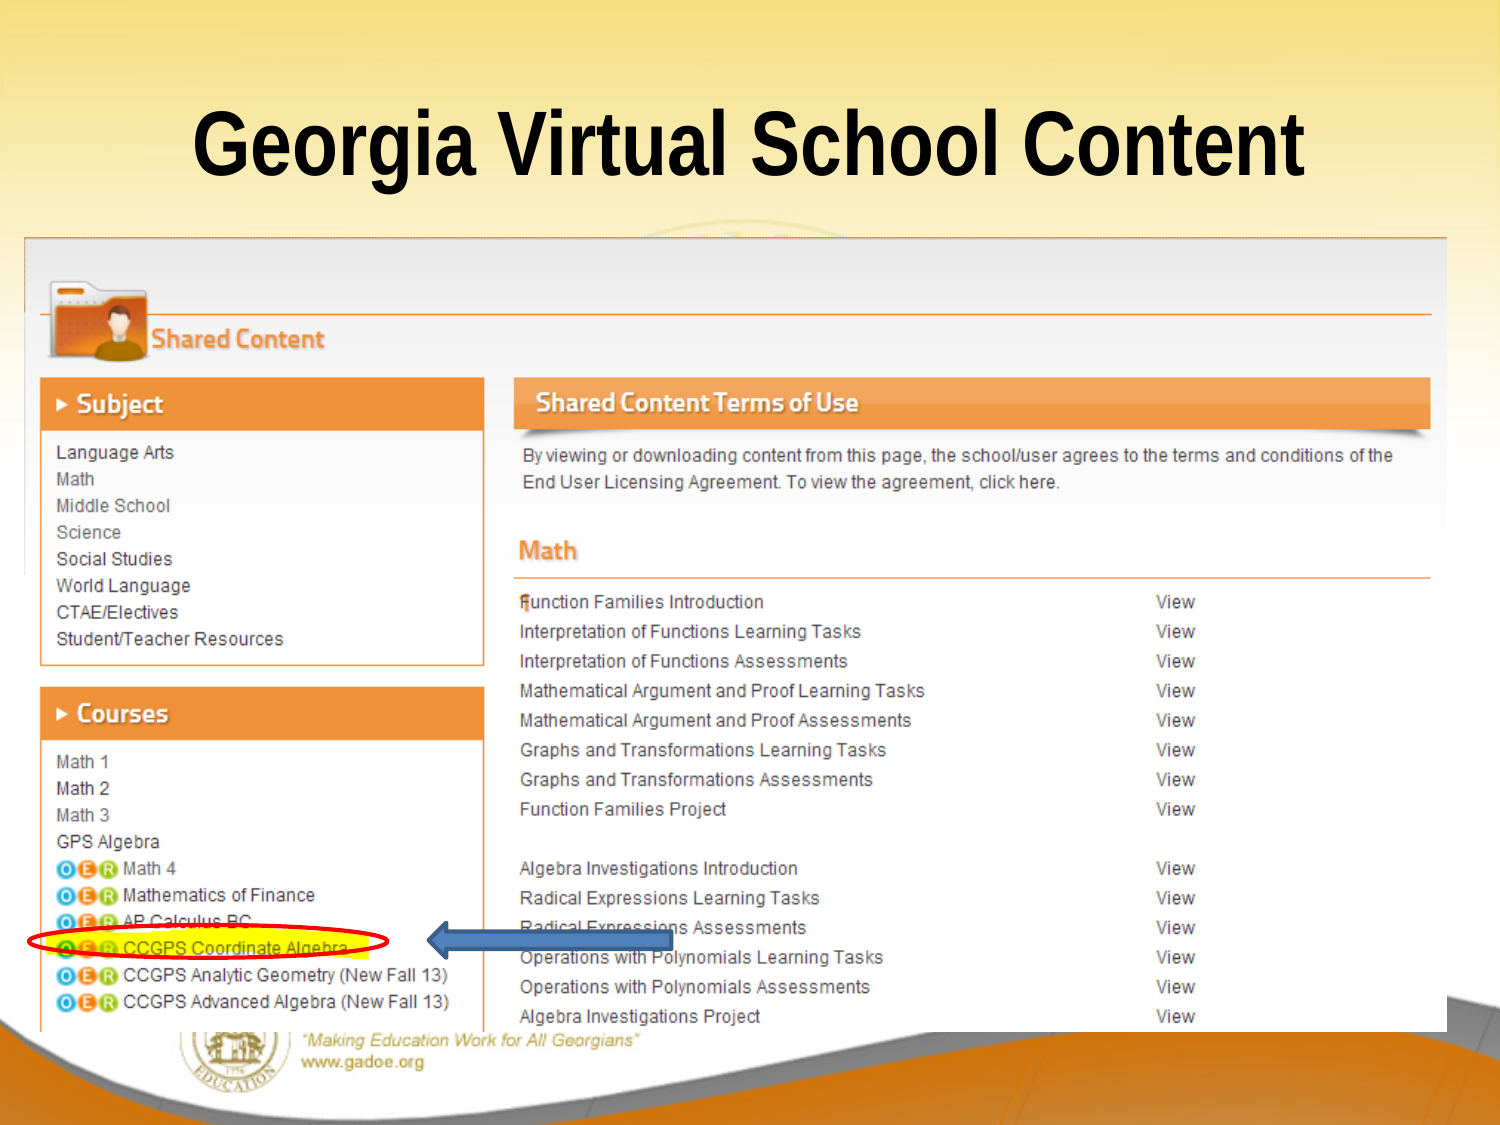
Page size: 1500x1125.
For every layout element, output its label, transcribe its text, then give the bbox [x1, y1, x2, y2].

title Georgia Virtual School Content [74, 44, 1426, 233]
picture [0, 0, 1500, 1125]
